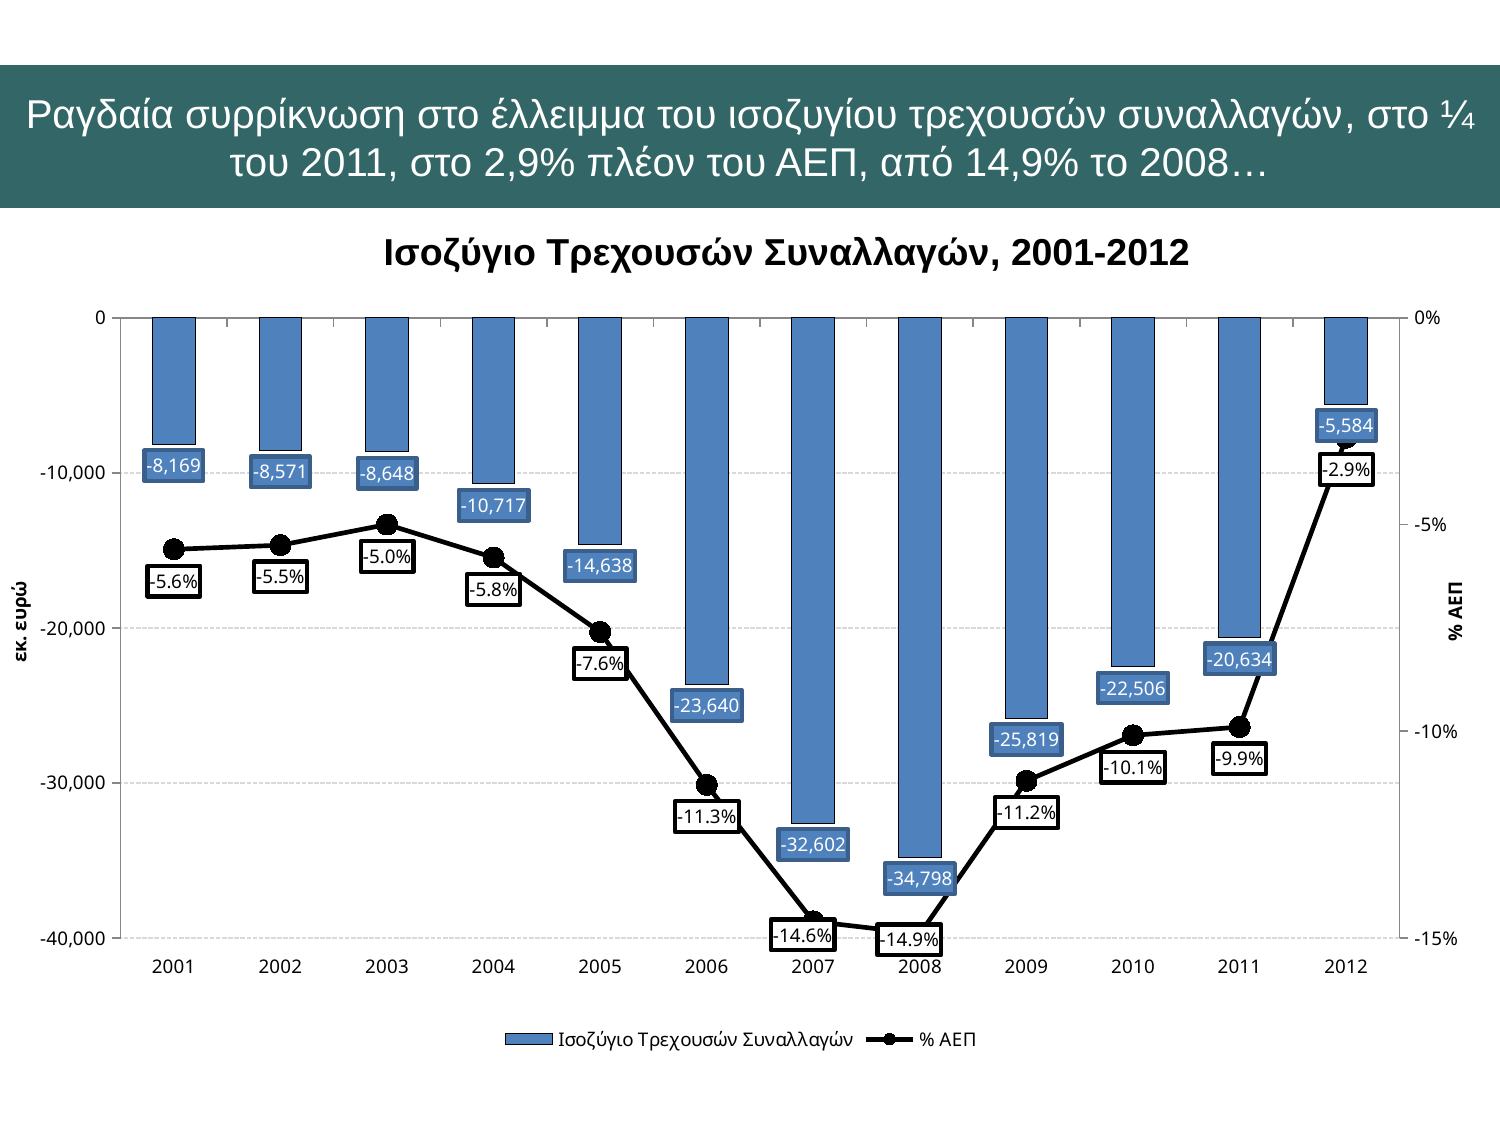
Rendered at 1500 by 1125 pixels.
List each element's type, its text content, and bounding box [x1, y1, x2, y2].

title Ραγδαία συρρίκνωση στο έλλειμμα του ισοζυγίου τρεχουσών συναλλαγών, στο ¼ του 2011, στο 2,9% πλέον του ΑΕΠ, από 14,9% το 2008… [0, 64, 1500, 209]
chart [0, 290, 1483, 1059]
text_box Ισοζύγιο Τρεχουσών Συναλλαγών, 2001-2012 [368, 220, 1205, 281]
